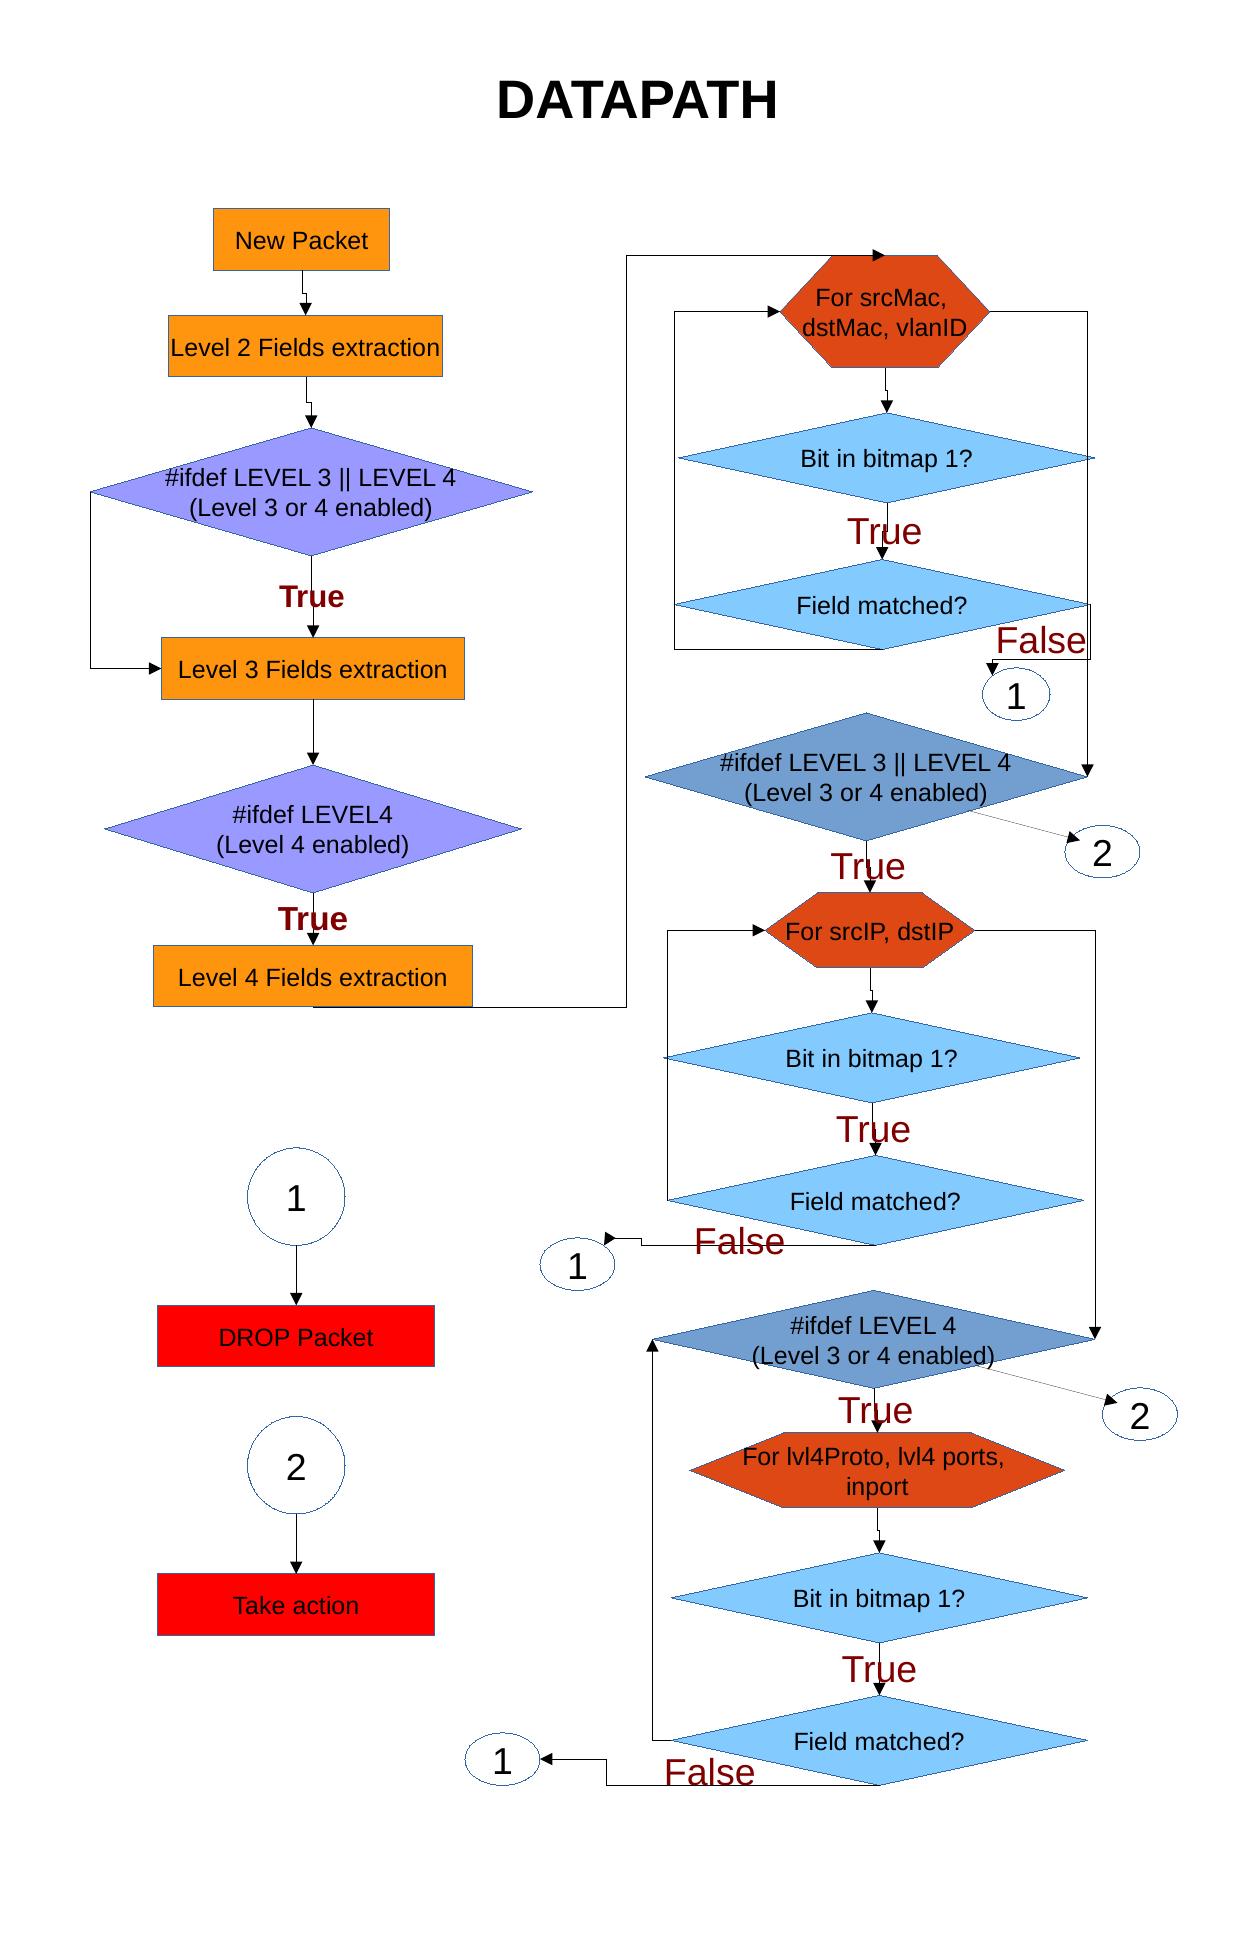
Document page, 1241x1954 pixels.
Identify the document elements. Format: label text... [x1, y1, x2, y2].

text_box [989, 311, 1088, 605]
text_box 2 [1064, 825, 1140, 878]
text_box 1 [539, 1237, 615, 1291]
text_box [992, 604, 1091, 676]
text_box DROP Packet [157, 1305, 435, 1367]
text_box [652, 1338, 672, 1741]
text_box Bit in bitmap 1? [891, 414, 984, 502]
text_box #ifdef LEVEL 4 (Level 3 or 4 enabled) [662, 1290, 1056, 1388]
text_box DATAPATH [135, 56, 1141, 135]
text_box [871, 1102, 876, 1156]
text_box 1 [247, 1147, 346, 1246]
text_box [869, 967, 873, 1014]
text_box Level 2 Fields extraction [168, 315, 307, 377]
text_box [967, 810, 1081, 844]
text_box Field matched? [676, 1696, 1088, 1785]
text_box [865, 840, 871, 894]
text_box For lvl4Proto, lvl4 ports, inport [689, 1432, 1065, 1508]
text_box #ifdef LEVEL 3 || LEVEL 4 (Level 3 or 4 enabled) [891, 720, 1059, 834]
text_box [974, 930, 1096, 1340]
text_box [301, 270, 306, 316]
text_box Field matched? [891, 561, 984, 648]
text_box [974, 1365, 1118, 1406]
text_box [873, 1387, 878, 1434]
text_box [779, 311, 883, 650]
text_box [312, 255, 886, 1007]
text_box Level 4 Fields extraction [153, 945, 307, 1007]
text_box Take action [157, 1573, 435, 1636]
text_box 2 [247, 1416, 346, 1514]
text_box New Packet [213, 208, 390, 271]
text_box Bit in bitmap 1? [677, 1554, 1088, 1643]
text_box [89, 491, 162, 669]
text_box #ifdef LEVEL4 (Level 4 enabled) [104, 767, 307, 891]
text_box Bit in bitmap 1? [770, 1015, 969, 1103]
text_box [989, 682, 1088, 778]
text_box Level 3 Fields extraction [161, 637, 307, 700]
text_box For srcMac, dstMac, vlanID [888, 255, 989, 368]
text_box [539, 1758, 880, 1786]
text_box 1 [464, 1732, 540, 1786]
text_box Field matched? [707, 1156, 969, 1246]
text_box For srcIP, dstIP [891, 892, 974, 968]
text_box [667, 930, 766, 1201]
text_box #ifdef LEVEL 3 || LEVEL 4 (Level 3 or 4 enabled) [96, 430, 307, 555]
text_box 2 [1102, 1387, 1178, 1441]
